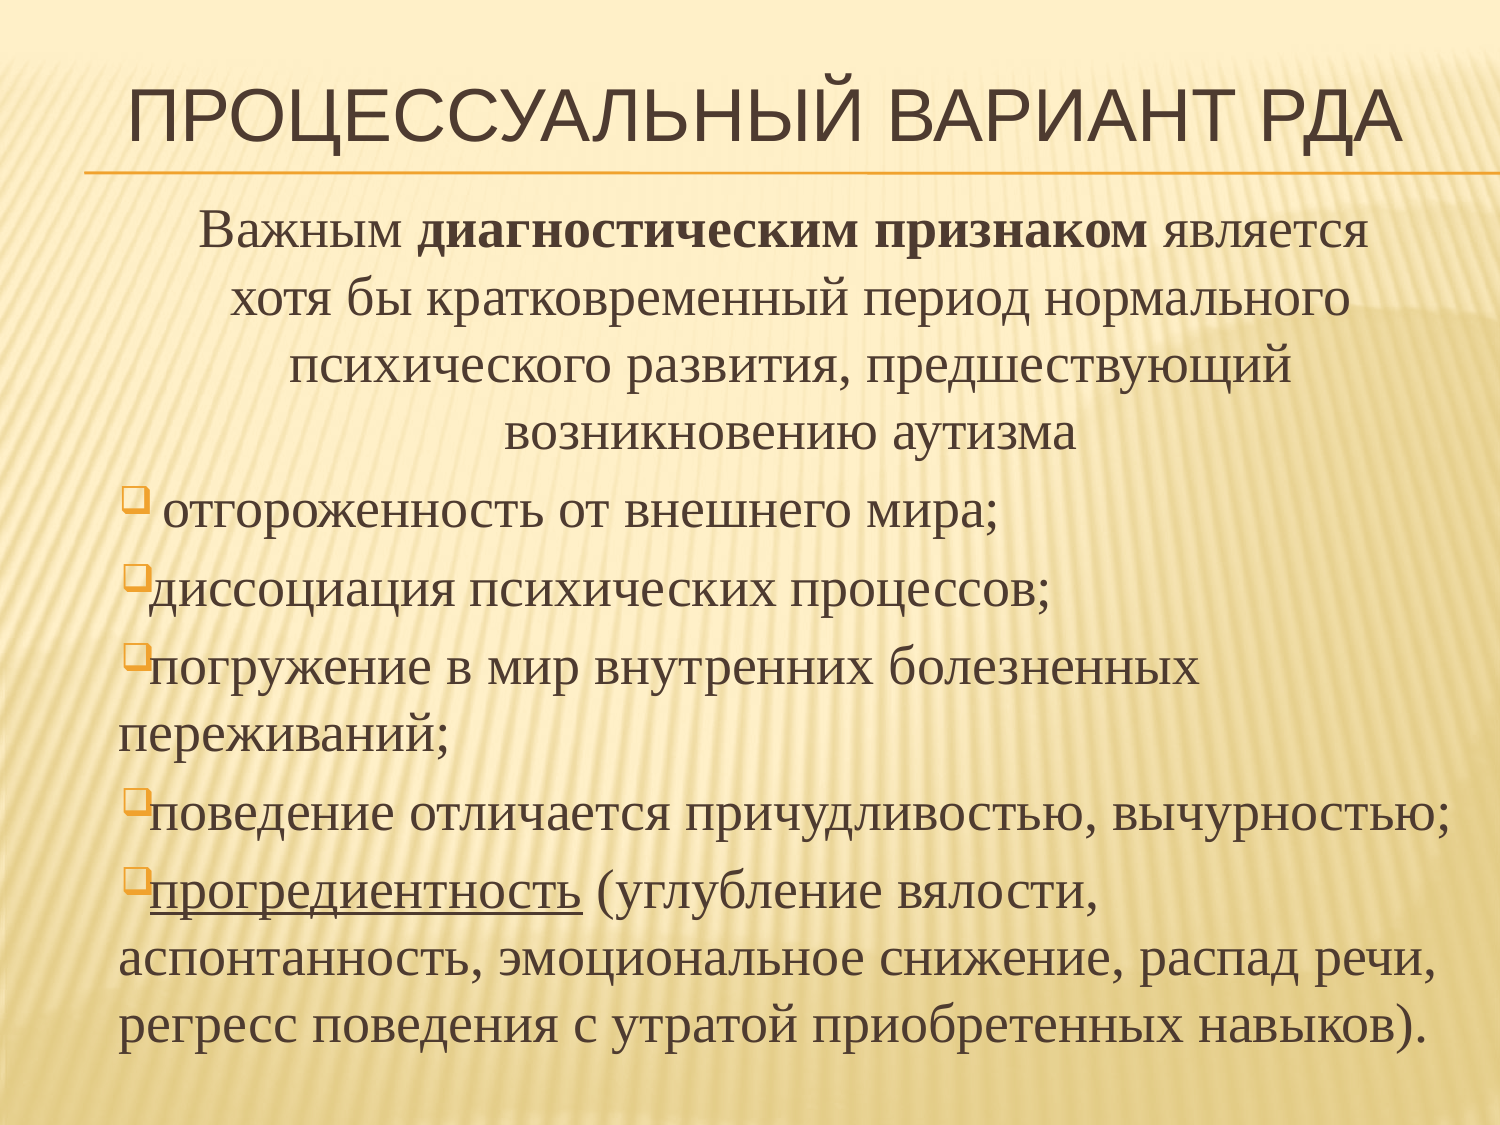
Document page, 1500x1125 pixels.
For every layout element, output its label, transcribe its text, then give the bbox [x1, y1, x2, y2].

list Важным диагностическим признаком является хотя бы кратковременный период нормального психического развития, предшествующий возникновению аутизма отгороженность от внешнего мира; диссоциация психических процессов; погружение в мир внутренних болезненных переживаний; поведение отличается причудливостью, вычурностью; прогредиентность (углубление вялости, аспонтанность, эмоциональное снижение, распад речи, регресс поведения с утратой приобретенных навыков). [53, 184, 1479, 1125]
title Процессуальный вариант РДА [53, 42, 1479, 181]
